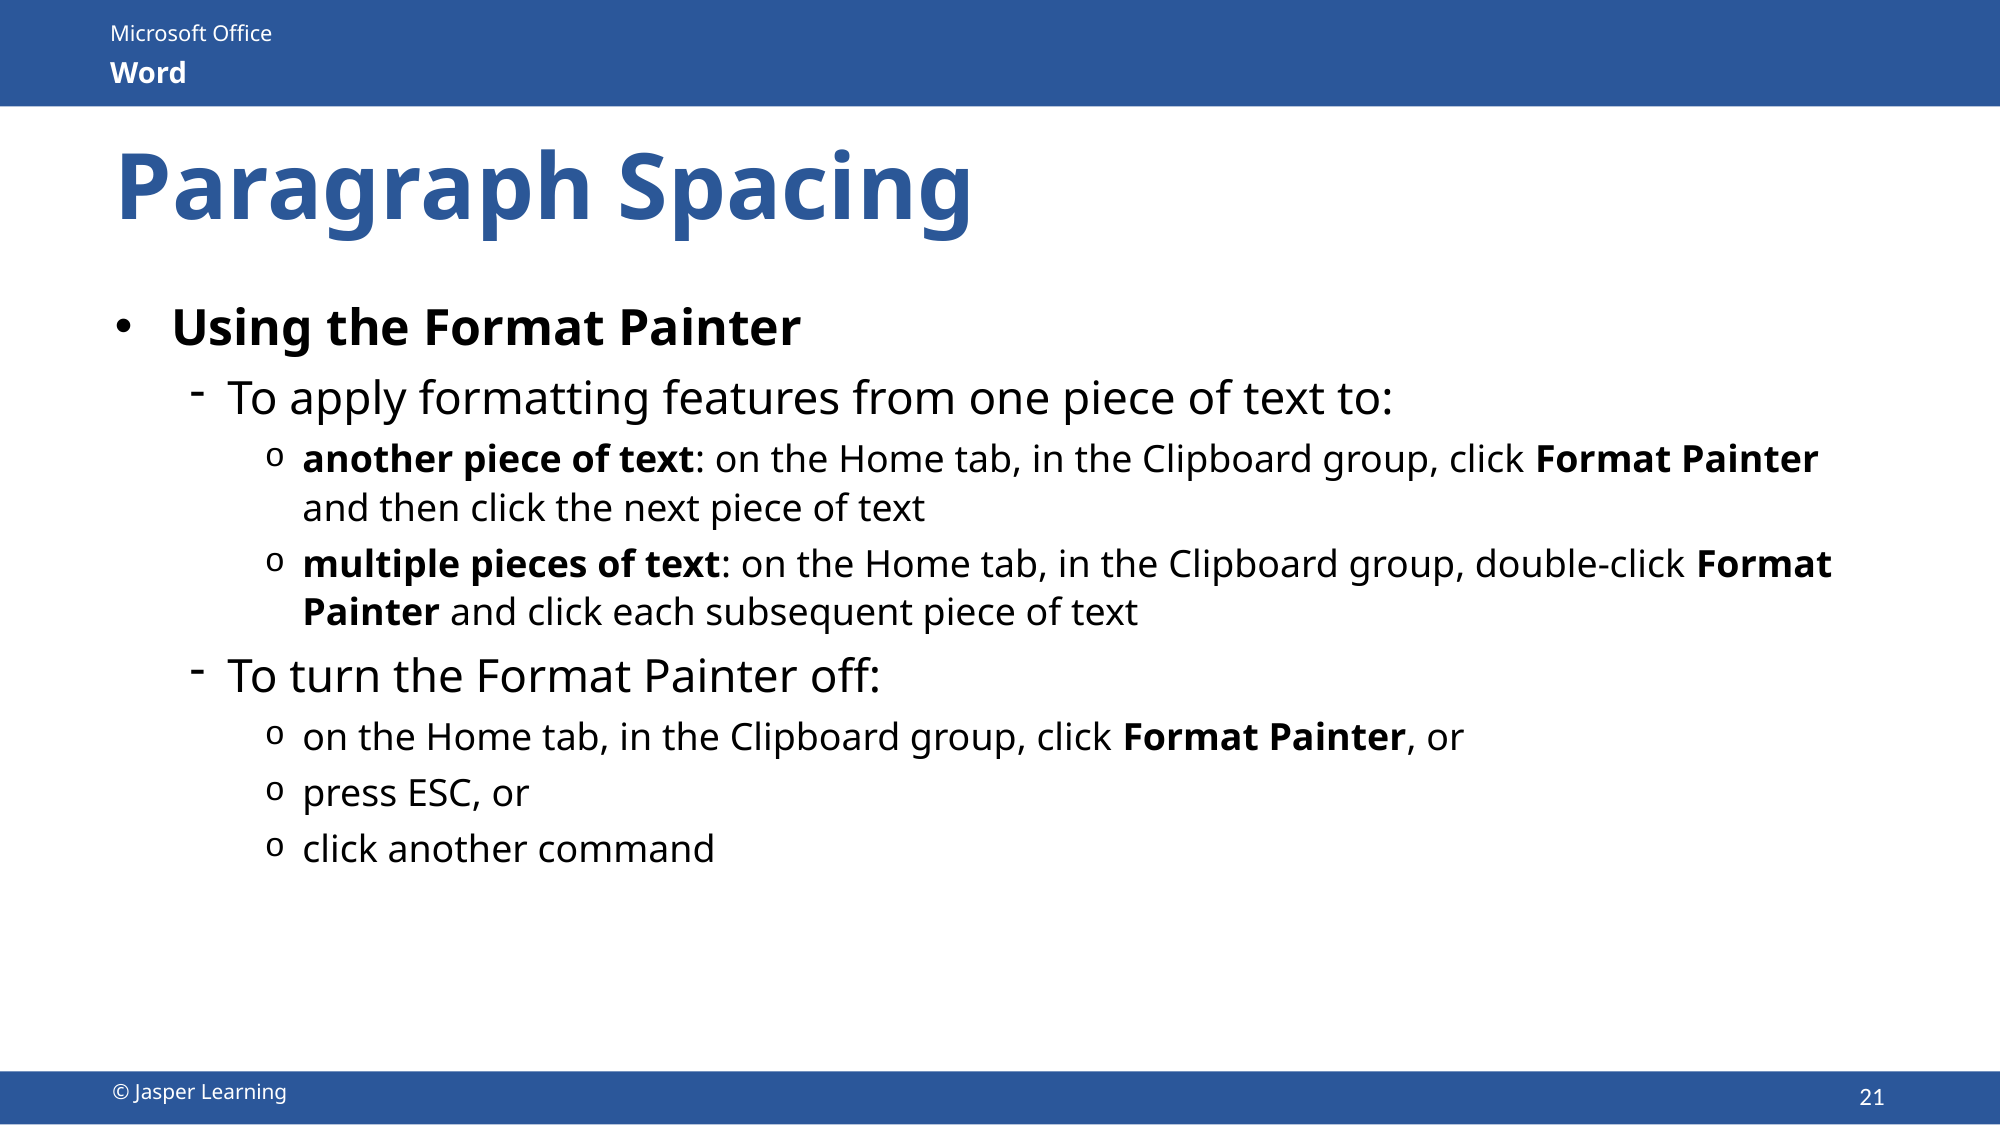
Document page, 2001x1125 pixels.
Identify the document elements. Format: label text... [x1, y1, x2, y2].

list Using the Format Painter To apply formatting features from one piece of text to: another piece of text: on the Home tab, in the Clipboard group, click Format Painter and then click the next piece of text multiple pieces of text: on the Home tab, in the Clipboard group, double-click Format Painter and click each subsequent piece of text To turn the Format Painter off: on the Home tab, in the Clipboard group, click Format Painter, or press ESC, or click another command [99, 283, 1900, 1026]
footer © Jasper Learning [97, 1072, 773, 1114]
title Paragraph Spacing [99, 118, 1866, 248]
slide_number 21 [1433, 1065, 1900, 1125]
